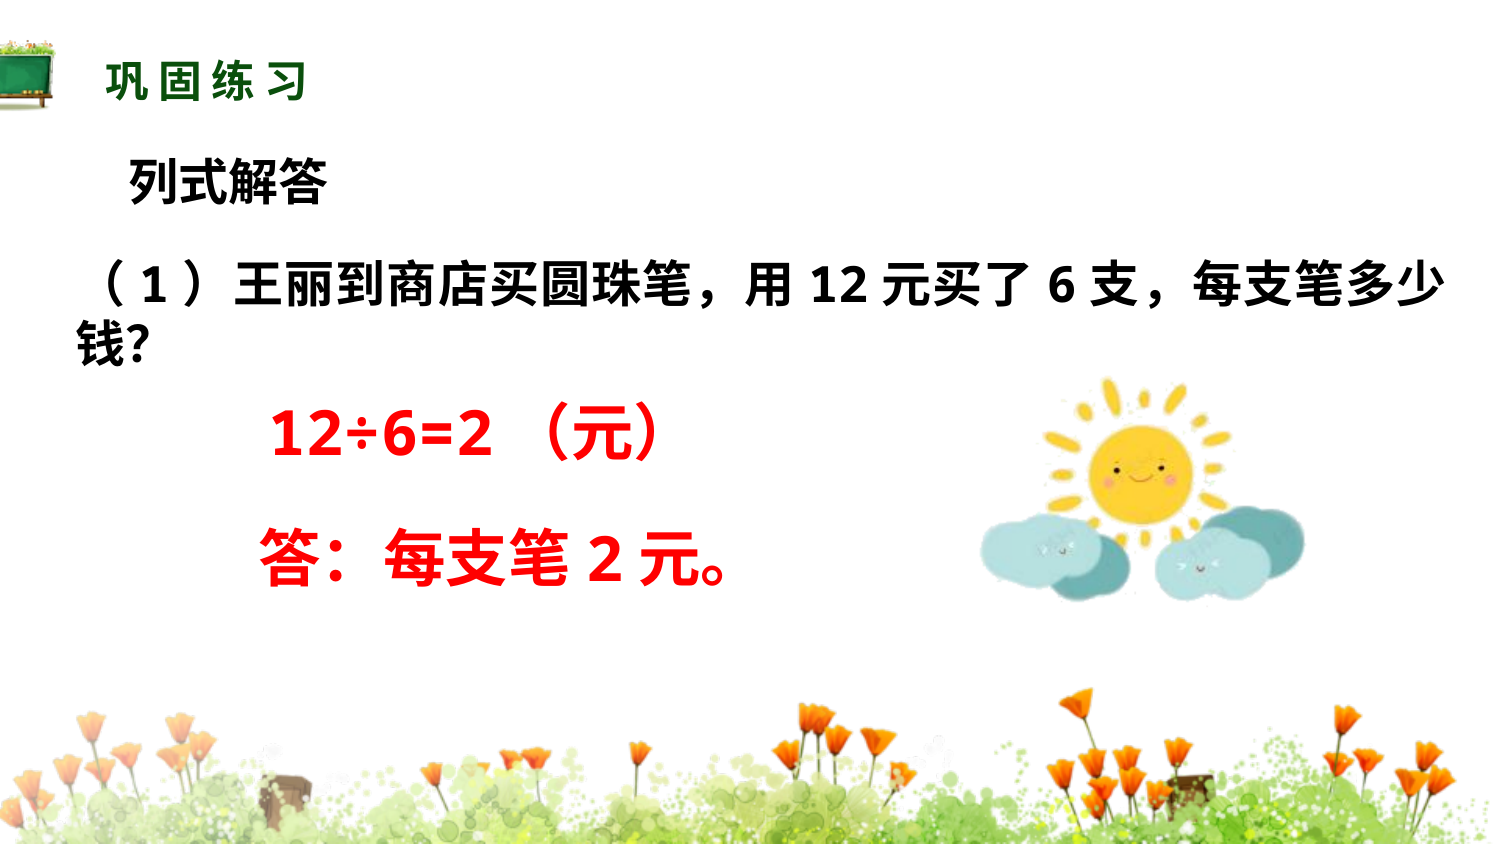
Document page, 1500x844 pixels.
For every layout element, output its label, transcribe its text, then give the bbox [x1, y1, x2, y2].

text_box 列式解答 [116, 144, 340, 216]
text_box 12÷6=2（元） [257, 386, 708, 473]
picture [0, 680, 1500, 844]
text_box 答：每支笔2元。 [247, 513, 775, 600]
picture [0, 28, 56, 122]
text_box （1）王丽到商店买圆珠笔，用12元买了6支，每支笔多少钱？ [64, 247, 1458, 379]
text_box 巩固练习 [93, 47, 434, 112]
picture [936, 257, 1338, 660]
